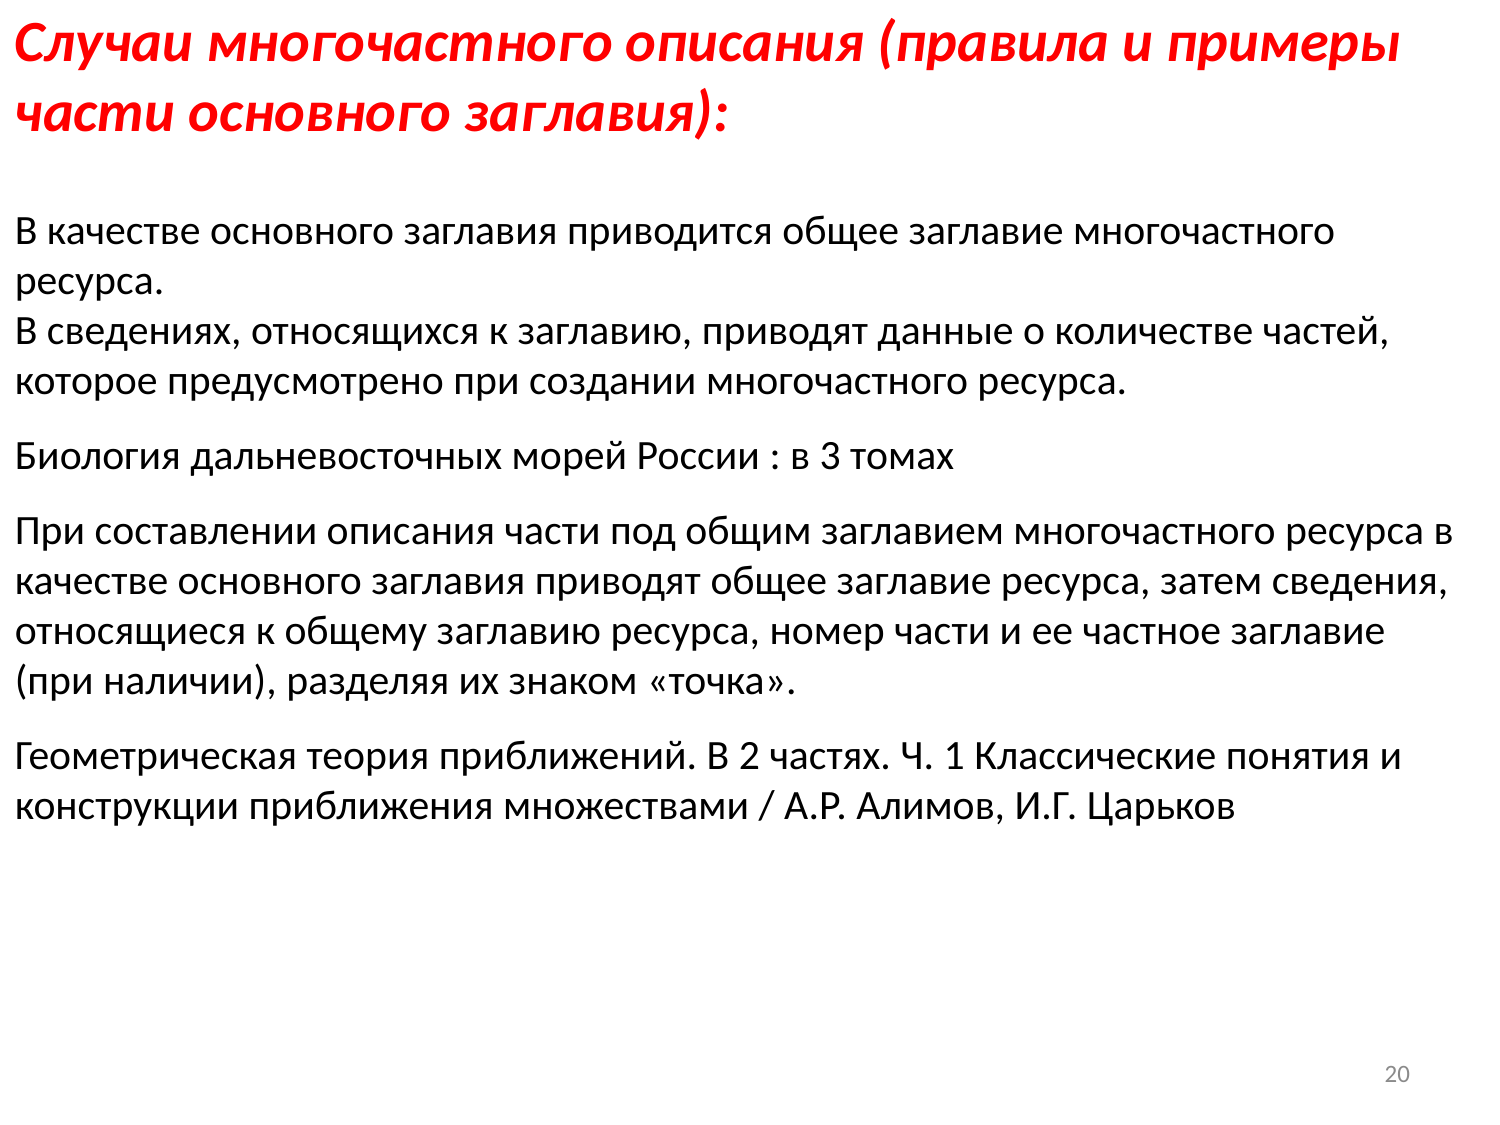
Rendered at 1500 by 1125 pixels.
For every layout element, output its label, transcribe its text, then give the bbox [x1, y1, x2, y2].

text_box Случаи многочастного описания (правила и примеры части основного заглавия): В качестве основного заглавия приводится общее заглавие многочастного ресурса. В сведениях, относящихся к заглавию, приводят данные о количестве частей, которое предусмотрено при создании многочастного ресурса. Биология дальневосточных морей России : в 3 томах При составлении описания части под общим заглавием многочастного ресурса в качестве основного заглавия приводят общее заглавие ресурса, затем сведения, относящиеся к общему заглавию ресурса, номер части и ее частное заглавие (при наличии), разделяя их знаком «точка». Геометрическая теория приближений. В 2 частях. Ч. 1 Классические понятия и конструкции приближения множествами / А.Р. Алимов, И.Г. Царьков [0, 0, 1483, 836]
slide_number 20 [1074, 1042, 1425, 1103]
